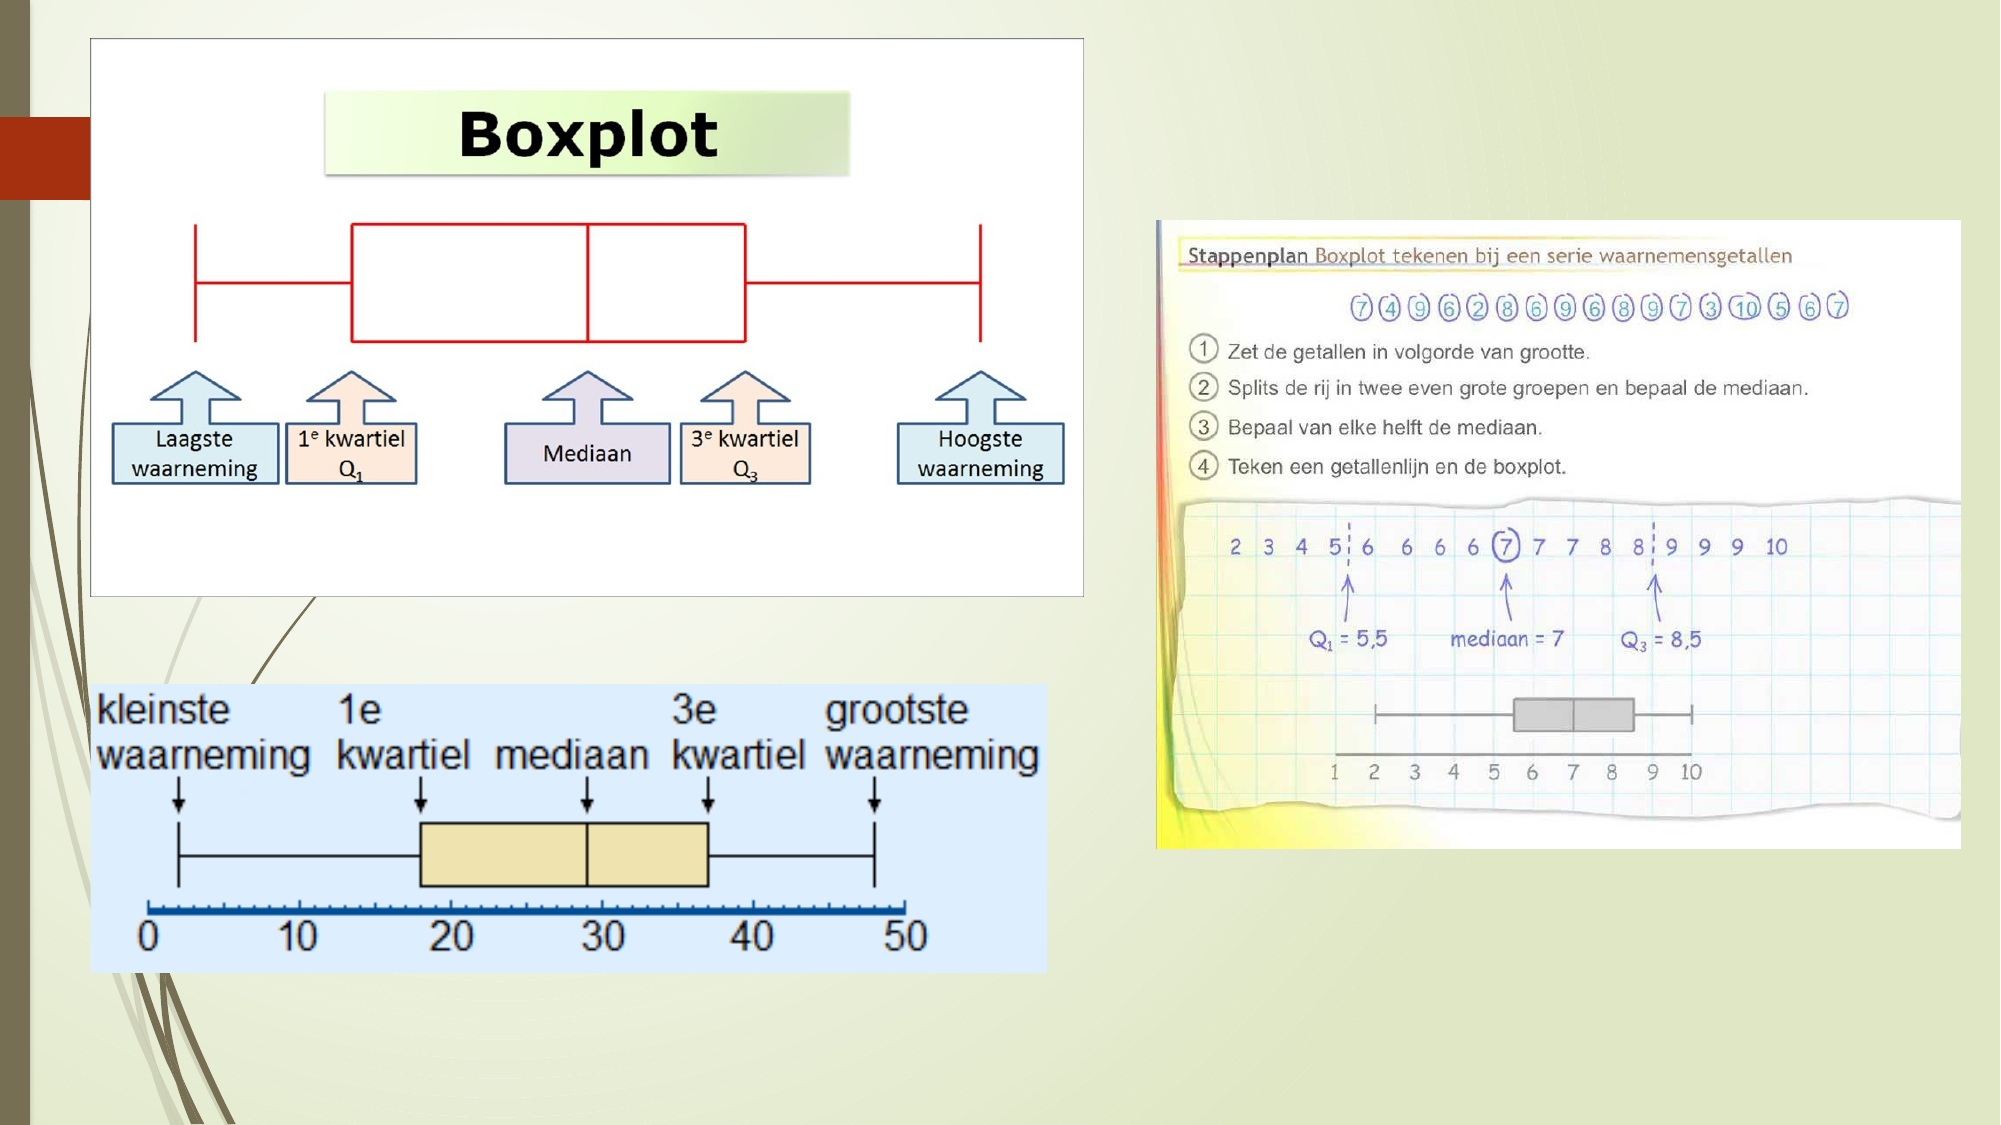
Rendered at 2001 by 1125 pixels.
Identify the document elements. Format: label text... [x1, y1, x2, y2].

picture [1155, 220, 1962, 849]
picture [90, 684, 1048, 973]
picture [90, 38, 1084, 598]
title boxplot [1088, 102, 1888, 313]
